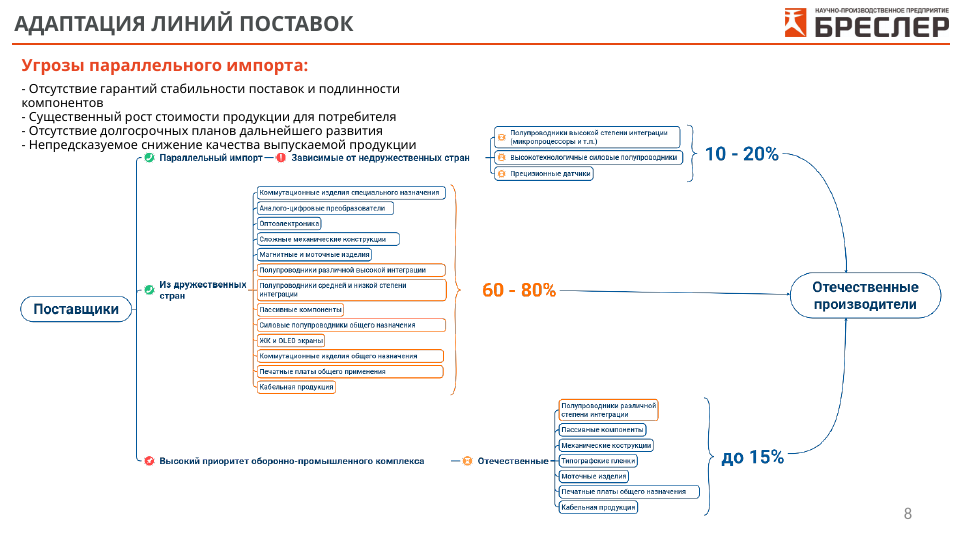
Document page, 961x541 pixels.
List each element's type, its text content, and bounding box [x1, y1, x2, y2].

text_box Угрозы параллельного импорта: - Отсутствие гарантий стабильности поставок и подлинности компонентов - Существенный рост стоимости продукции для потребителя - Отсутствие долгосрочных планов дальнейшего развития - Непредсказуемое снижение качества выпускаемой продукции [19, 54, 481, 103]
picture [0, 104, 961, 536]
title АДАПТАЦИЯ ЛИНИЙ ПОСТАВОК [12, 0, 775, 68]
picture [785, 8, 949, 37]
